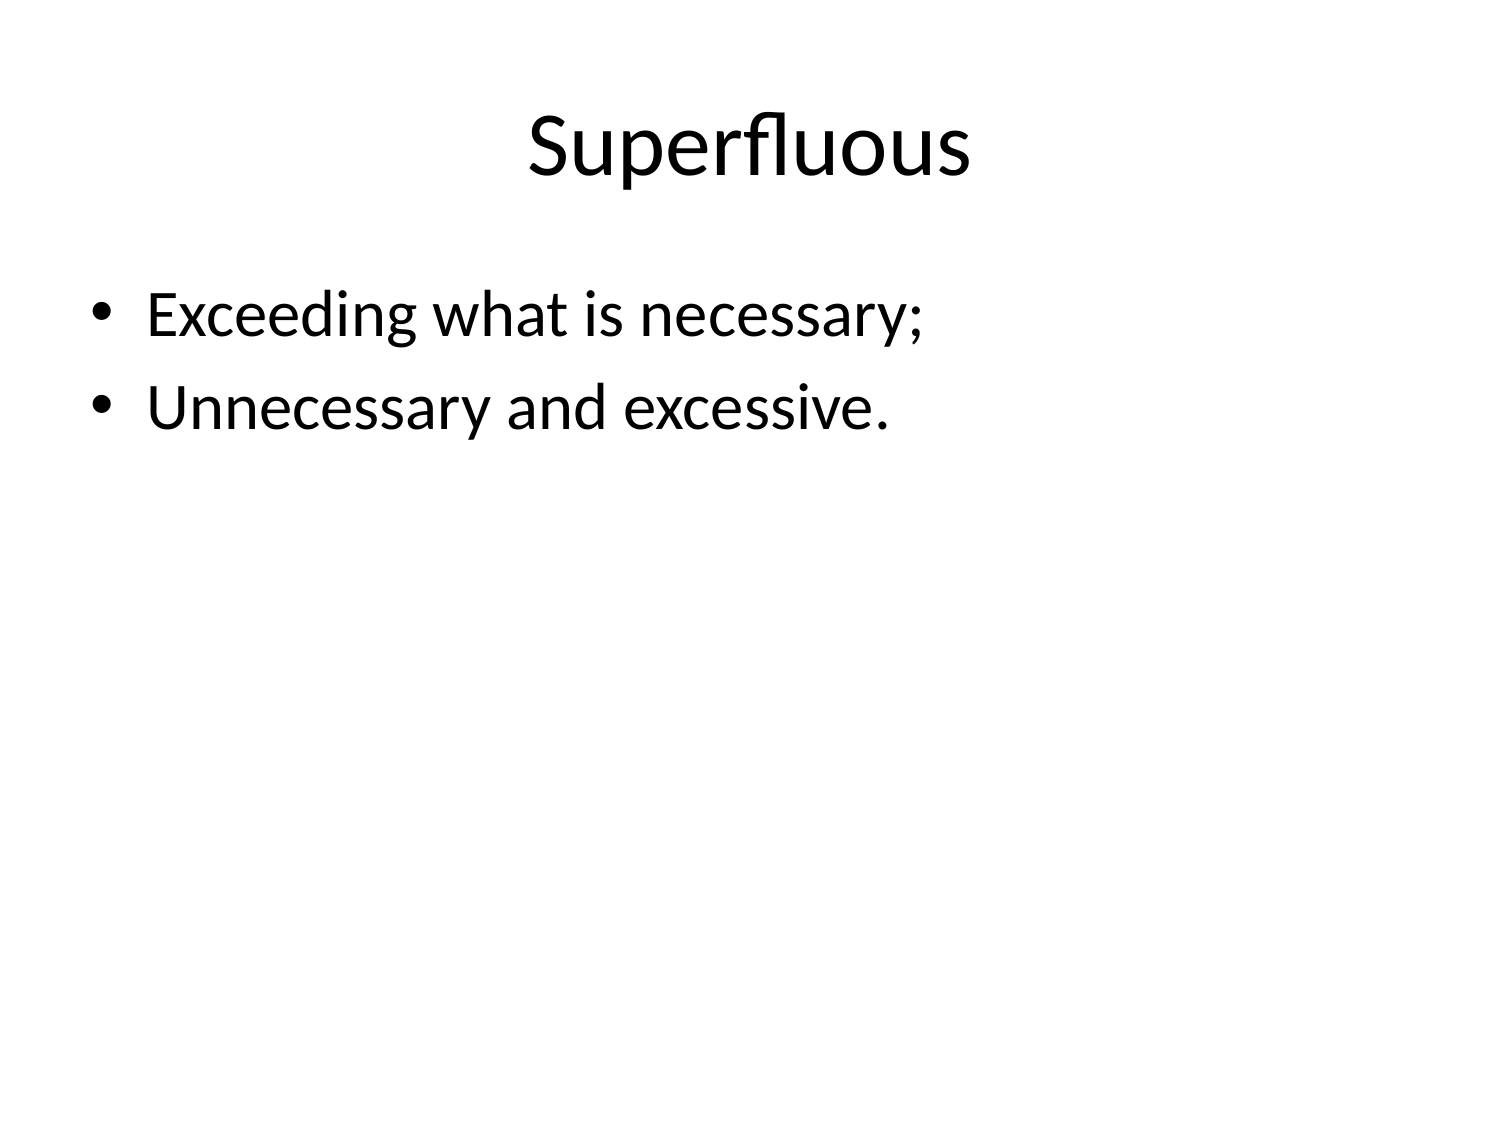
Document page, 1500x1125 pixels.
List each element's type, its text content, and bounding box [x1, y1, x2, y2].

list Exceeding what is necessary; Unnecessary and excessive. [75, 262, 1425, 1005]
title Superfluous [75, 45, 1425, 233]
